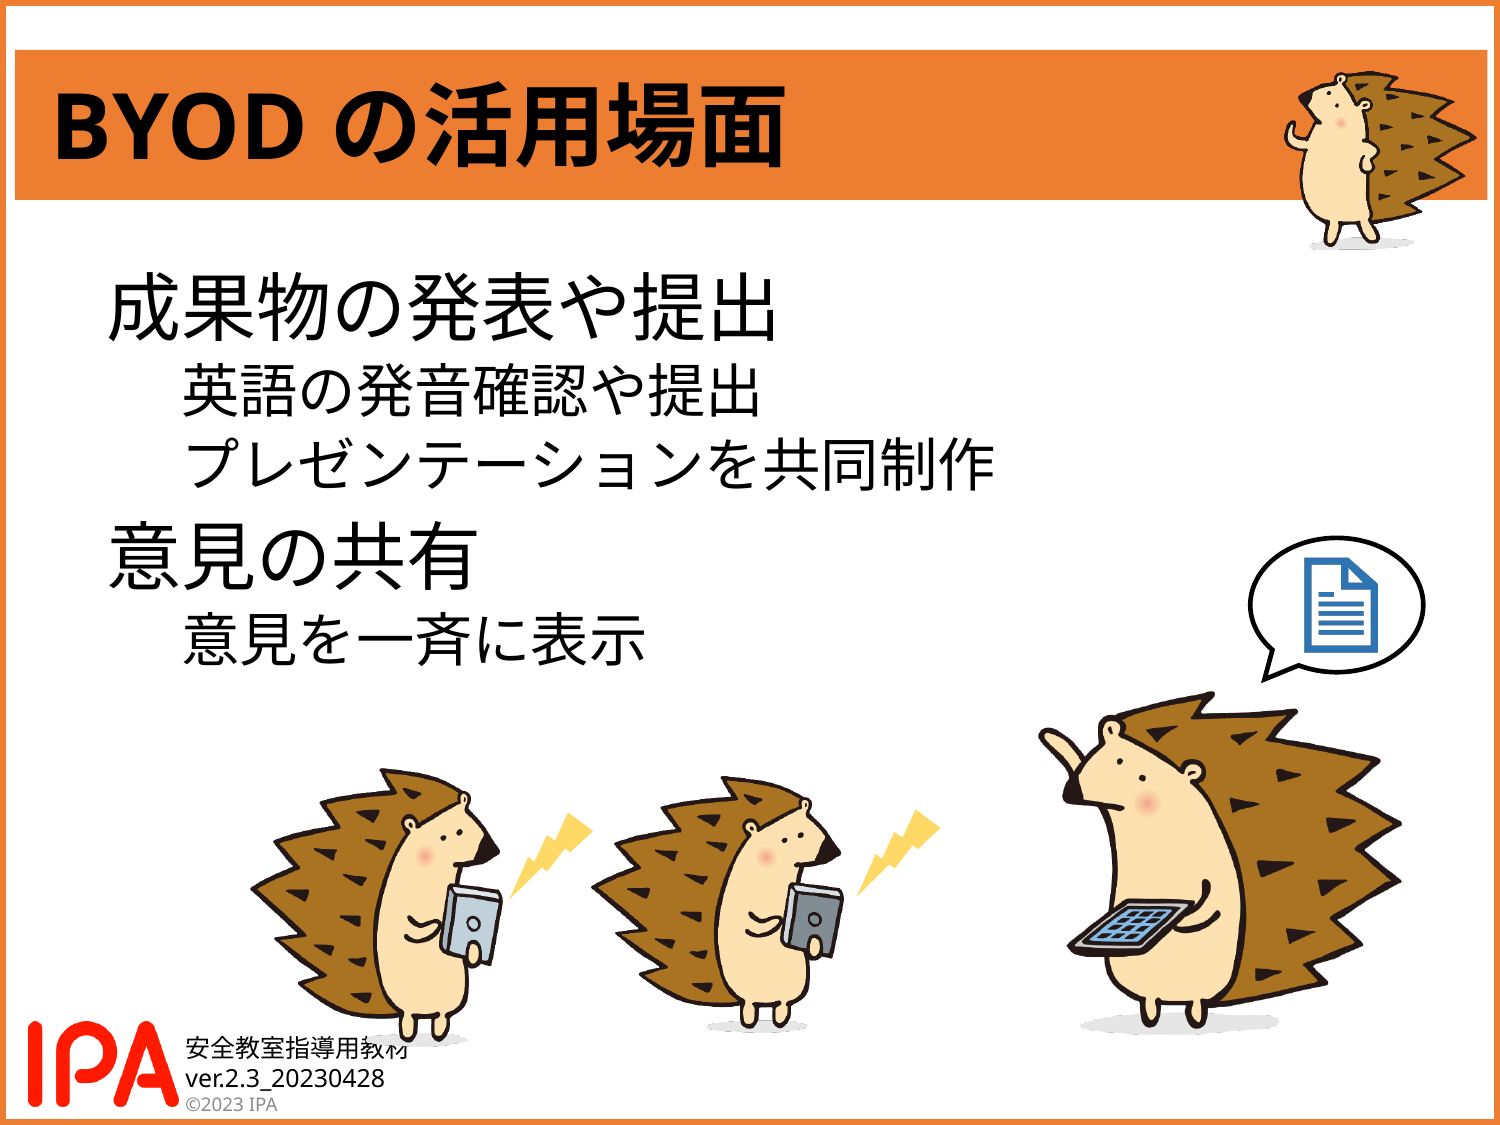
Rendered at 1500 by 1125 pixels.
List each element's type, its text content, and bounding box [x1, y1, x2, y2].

picture [1284, 71, 1477, 250]
picture [591, 776, 844, 1033]
picture [1284, 548, 1398, 662]
picture [1038, 691, 1402, 1035]
list 成果物の発表や提出 英語の発音確認や提出 プレゼンテーションを共同制作 意見の共有 意見を一斉に表示 [91, 263, 1386, 738]
text_box [508, 810, 591, 901]
text_box [855, 807, 943, 898]
text_box [1398, 556, 1425, 654]
picture [250, 768, 503, 1048]
text_box [1249, 550, 1385, 682]
text_box [1288, 536, 1385, 548]
title BYODの活用場面 [35, 65, 1341, 195]
picture [28, 1021, 179, 1107]
